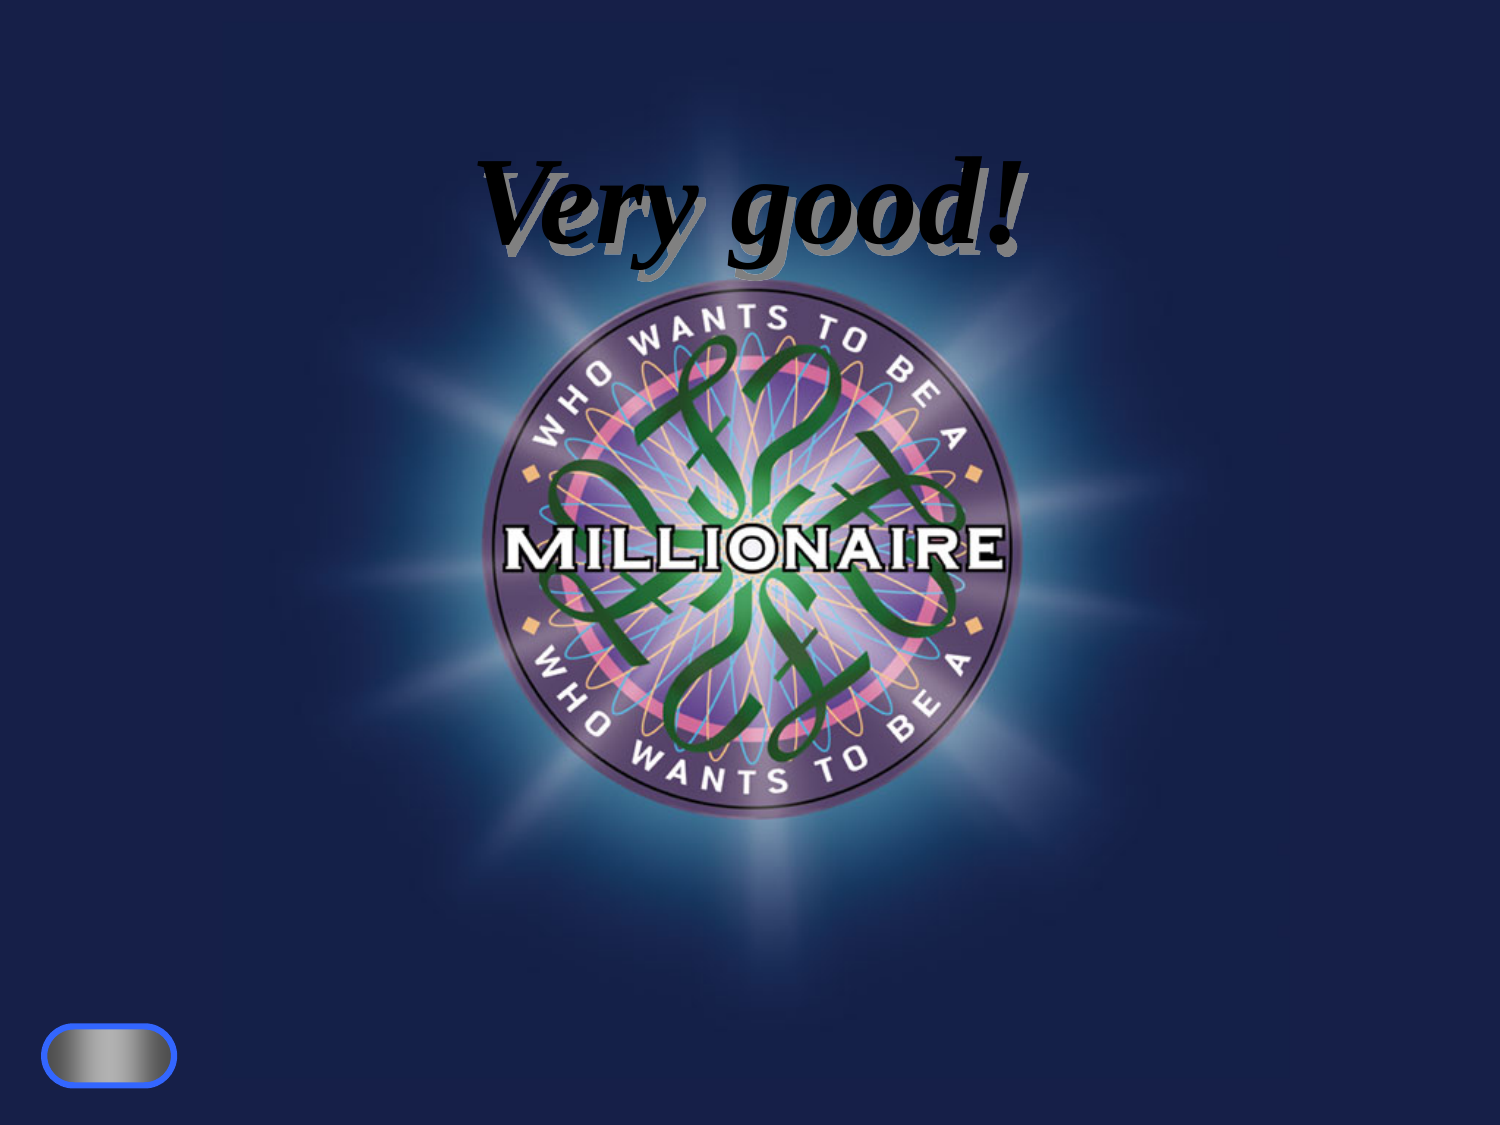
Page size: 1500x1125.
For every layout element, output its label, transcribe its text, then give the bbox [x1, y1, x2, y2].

picture [0, 0, 1500, 1125]
title Very good! [112, 99, 1388, 288]
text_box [40, 1022, 180, 1091]
